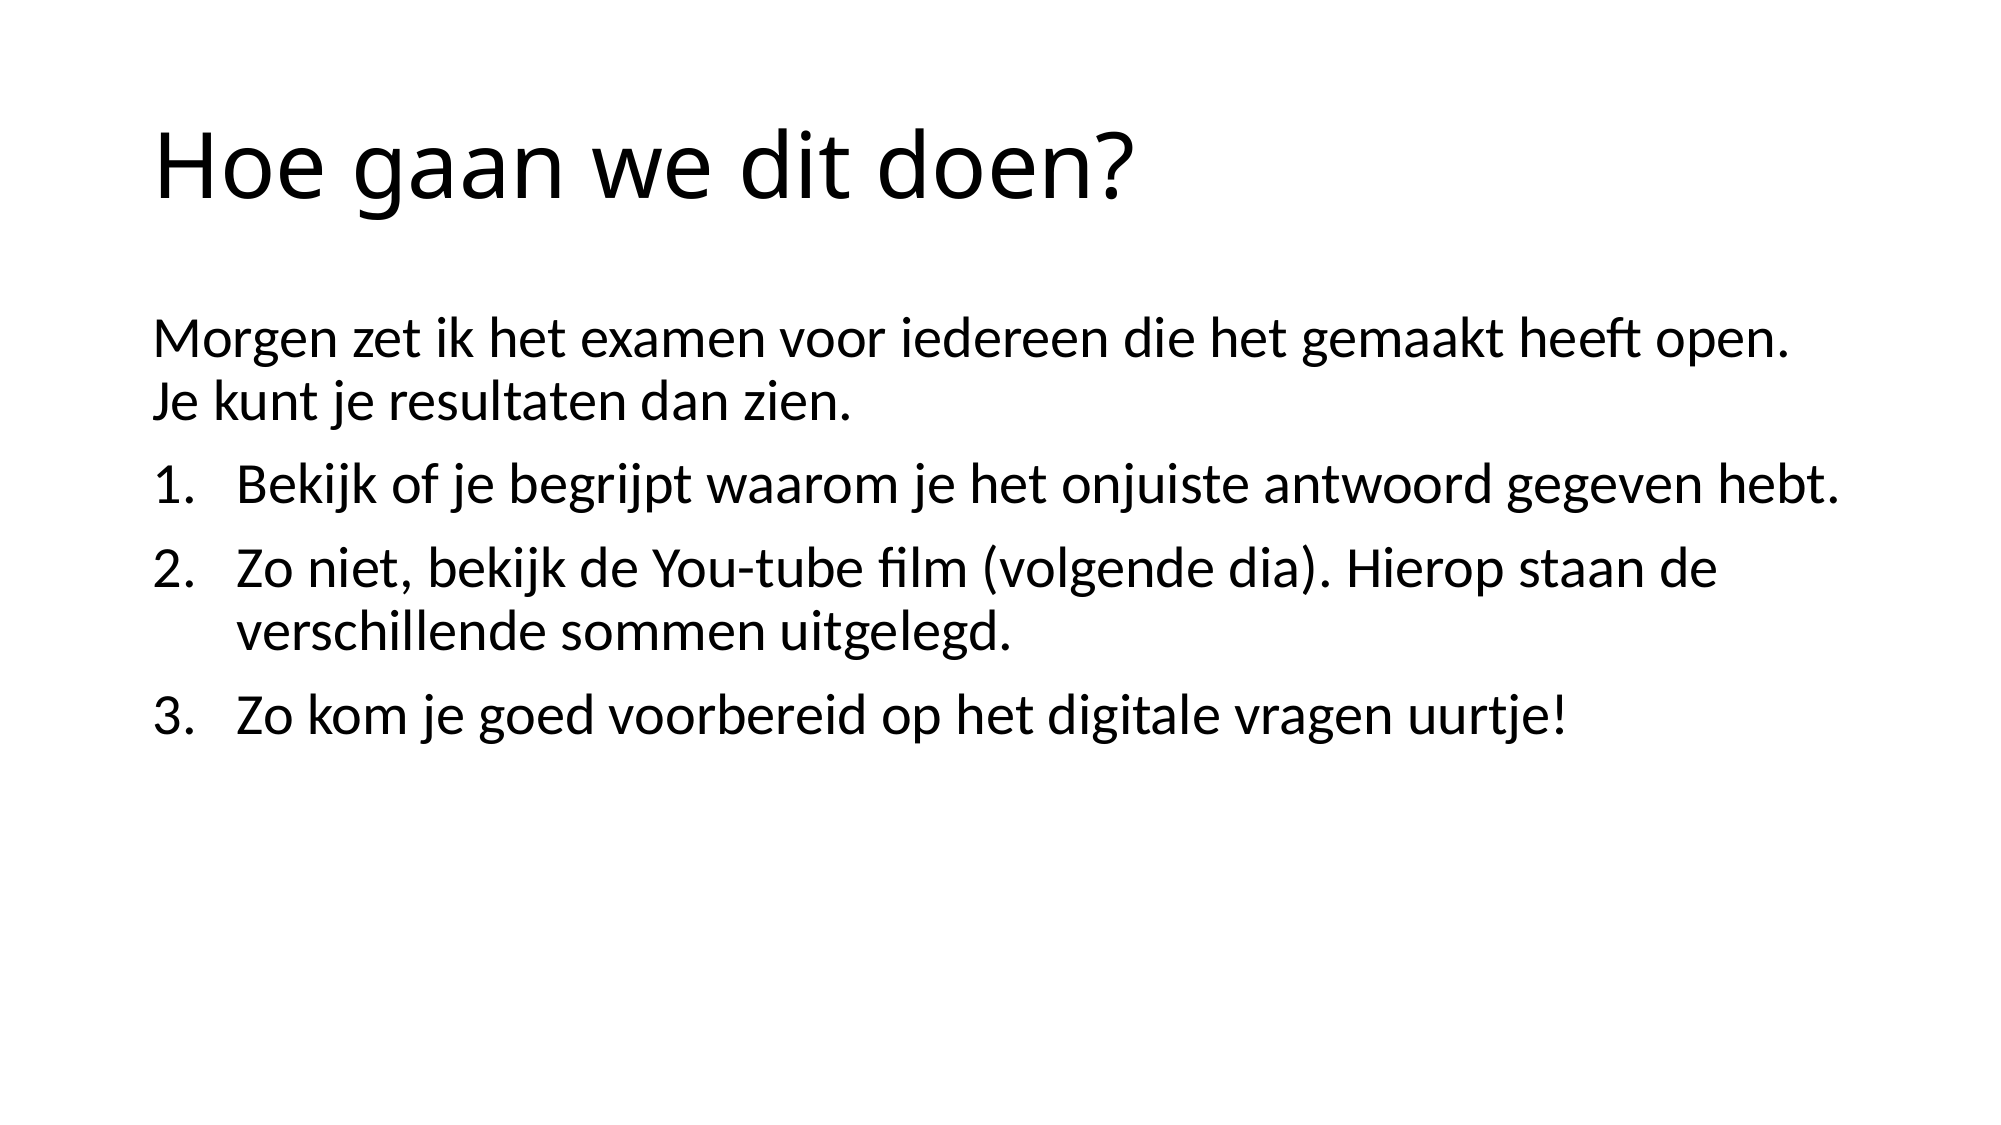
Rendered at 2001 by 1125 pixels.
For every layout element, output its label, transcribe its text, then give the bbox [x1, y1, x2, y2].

list Morgen zet ik het examen voor iedereen die het gemaakt heeft open. Je kunt je resultaten dan zien. Bekijk of je begrijpt waarom je het onjuiste antwoord gegeven hebt. Zo niet, bekijk de You-tube film (volgende dia). Hierop staan de verschillende sommen uitgelegd. Zo kom je goed voorbereid op het digitale vragen uurtje! [137, 299, 1863, 1014]
title Hoe gaan we dit doen? [137, 59, 1863, 278]
